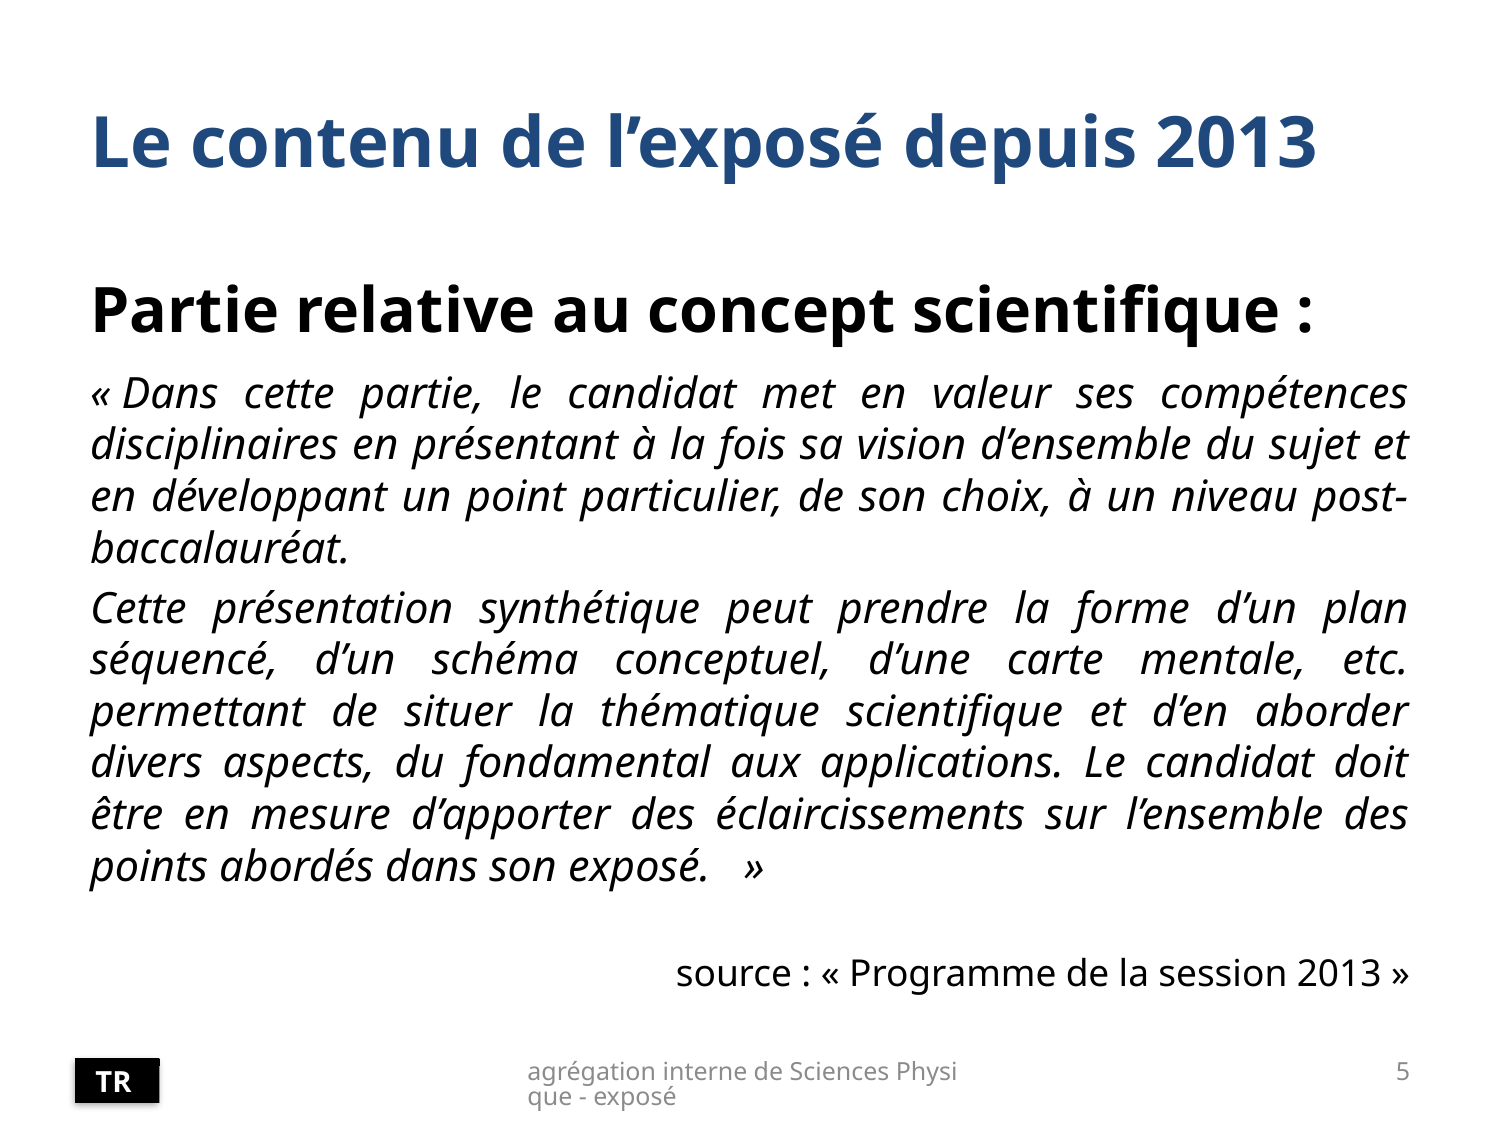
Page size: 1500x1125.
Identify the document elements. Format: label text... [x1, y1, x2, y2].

slide_number TR [75, 1058, 160, 1103]
list Partie relative au concept scientifique : « Dans cette partie, le candidat met en valeur ses compétences disciplinaires en présentant à la fois sa vision d’ensemble du sujet et en développant un point particulier, de son choix, à un niveau post-baccalauréat. Cette présentation synthétique peut prendre la forme d’un plan séquencé, d’un schéma conceptuel, d’une carte mentale, etc. permettant de situer la thématique scientifique et d’en aborder divers aspects, du fondamental aux applications. Le candidat doit être en mesure d’apporter des éclaircissements sur l’ensemble des points abordés dans son exposé. » source : « Programme de la session 2013 » [75, 262, 1425, 1005]
slide_number 5 [1074, 1042, 1425, 1103]
footer agrégation interne de Sciences Physique - exposé [512, 1042, 988, 1103]
title Le contenu de l’exposé depuis 2013 [75, 45, 1425, 233]
